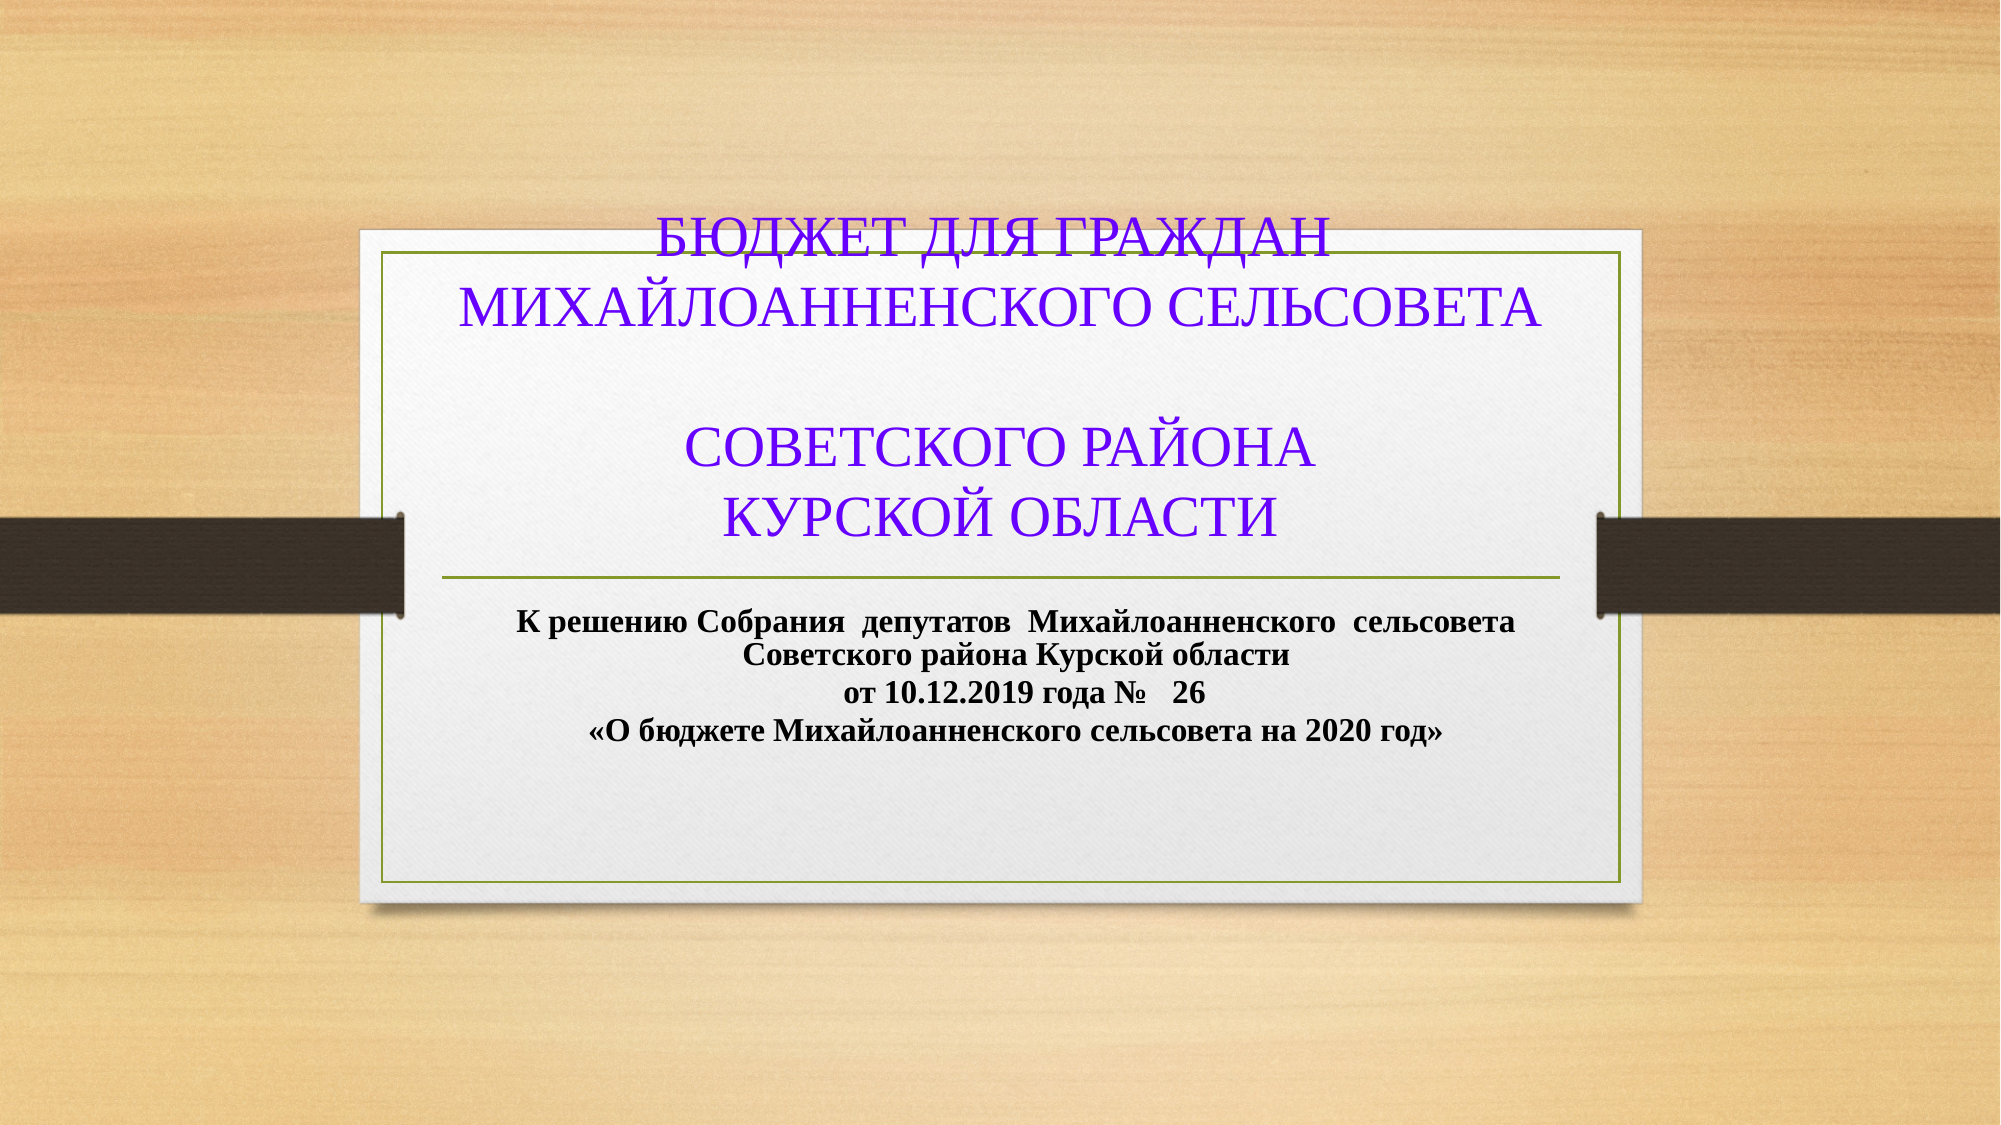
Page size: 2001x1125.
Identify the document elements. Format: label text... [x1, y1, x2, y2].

subtitle К решению Собрания депутатов Михайлоанненского сельсовета Советского района Курской области от 10.12.2019 года № 26 «О бюджете Михайлоанненского сельсовета на 2020 год» [441, 600, 1592, 858]
picture [0, 0, 2001, 1125]
title БЮДЖЕТ ДЛЯ ГРАЖДАН МИХАЙЛОАННЕНСКОГО СЕЛЬСОВЕТА СОВЕТСКОГО РАЙОНА КУРСКОЙ ОБЛАСТИ [441, 306, 1560, 556]
